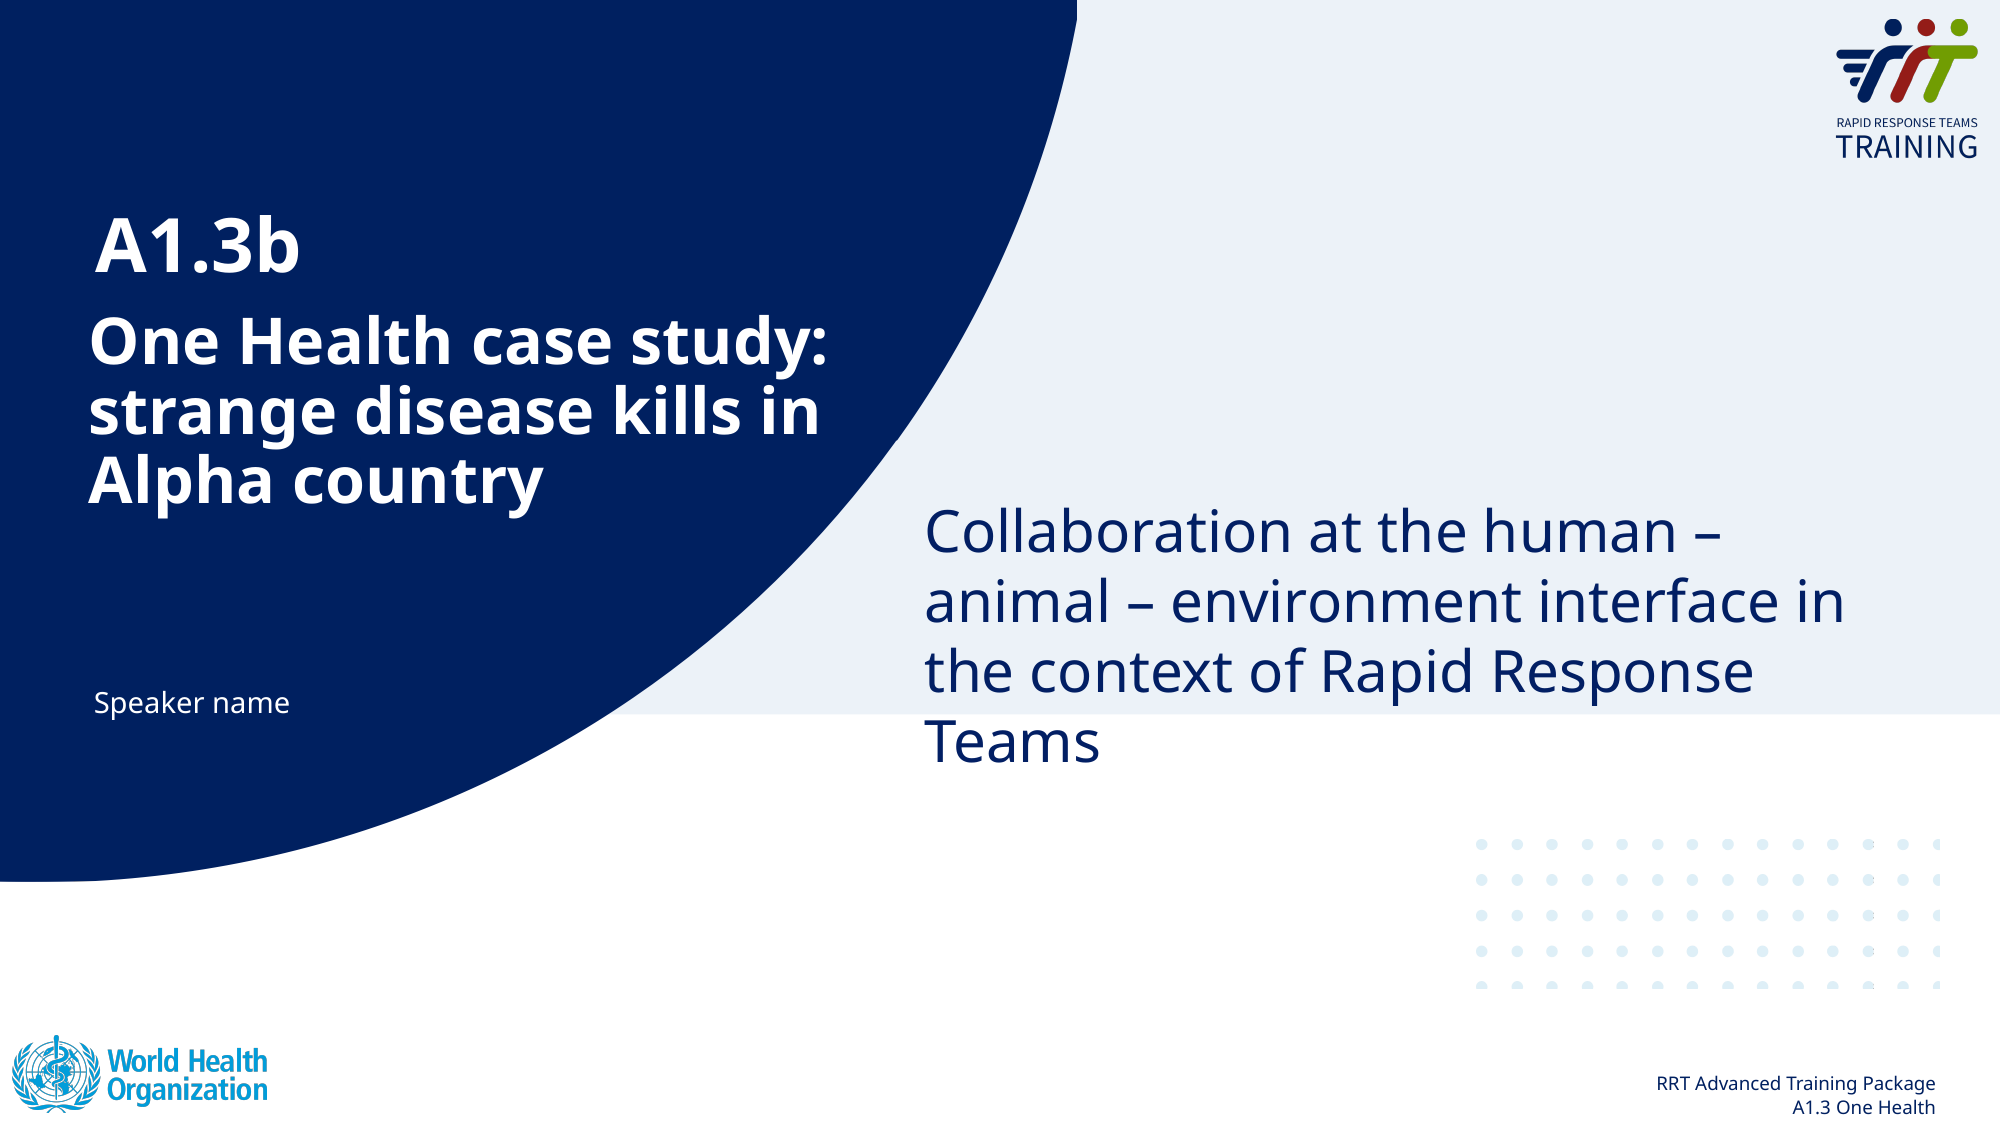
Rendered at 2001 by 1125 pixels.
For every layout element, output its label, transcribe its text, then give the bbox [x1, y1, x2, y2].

text_box Collaboration at the human – animal – environment interface in the context of Rapid Response Teams [917, 486, 1912, 782]
title One Health case study: strange disease kills in Alpha country [80, 295, 872, 601]
picture [1835, 19, 1978, 167]
picture [1476, 839, 1940, 989]
text_box A1.3b [68, 190, 1063, 295]
picture [12, 1035, 267, 1113]
text_box Speaker name [86, 677, 469, 727]
picture [58, 1050, 64, 1058]
picture [12, 1083, 48, 1113]
picture [0, 0, 1077, 882]
